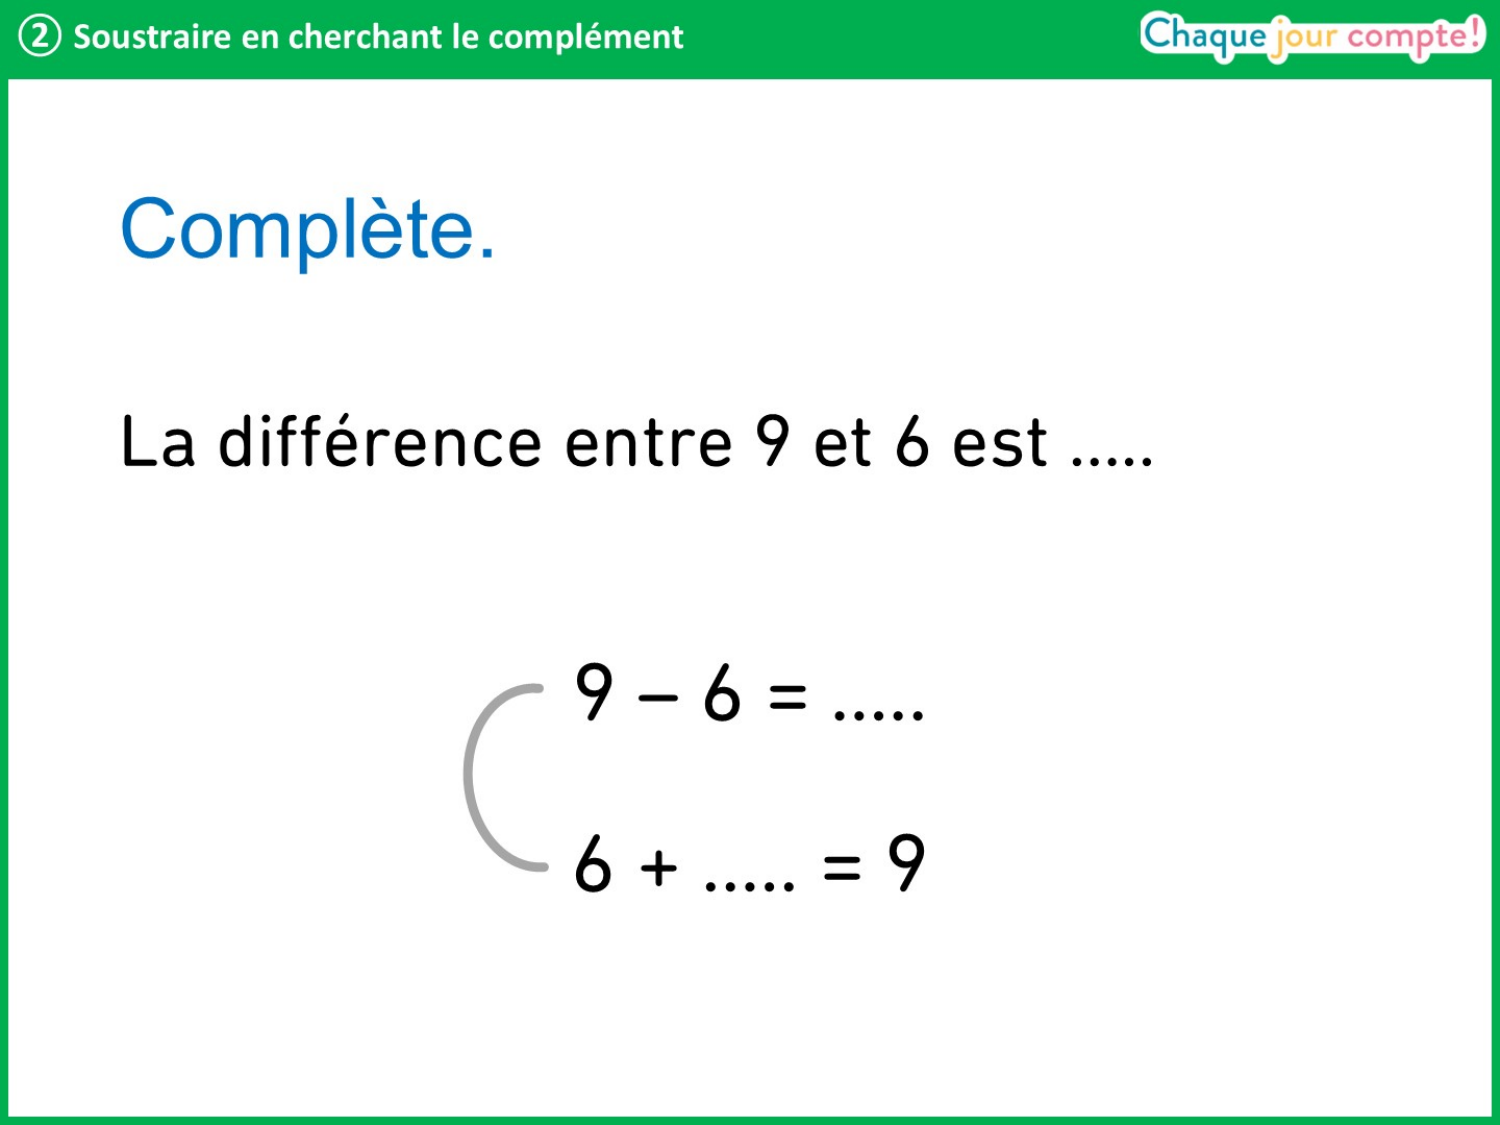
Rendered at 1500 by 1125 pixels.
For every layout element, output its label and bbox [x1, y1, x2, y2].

list [0, 0, 1500, 1125]
